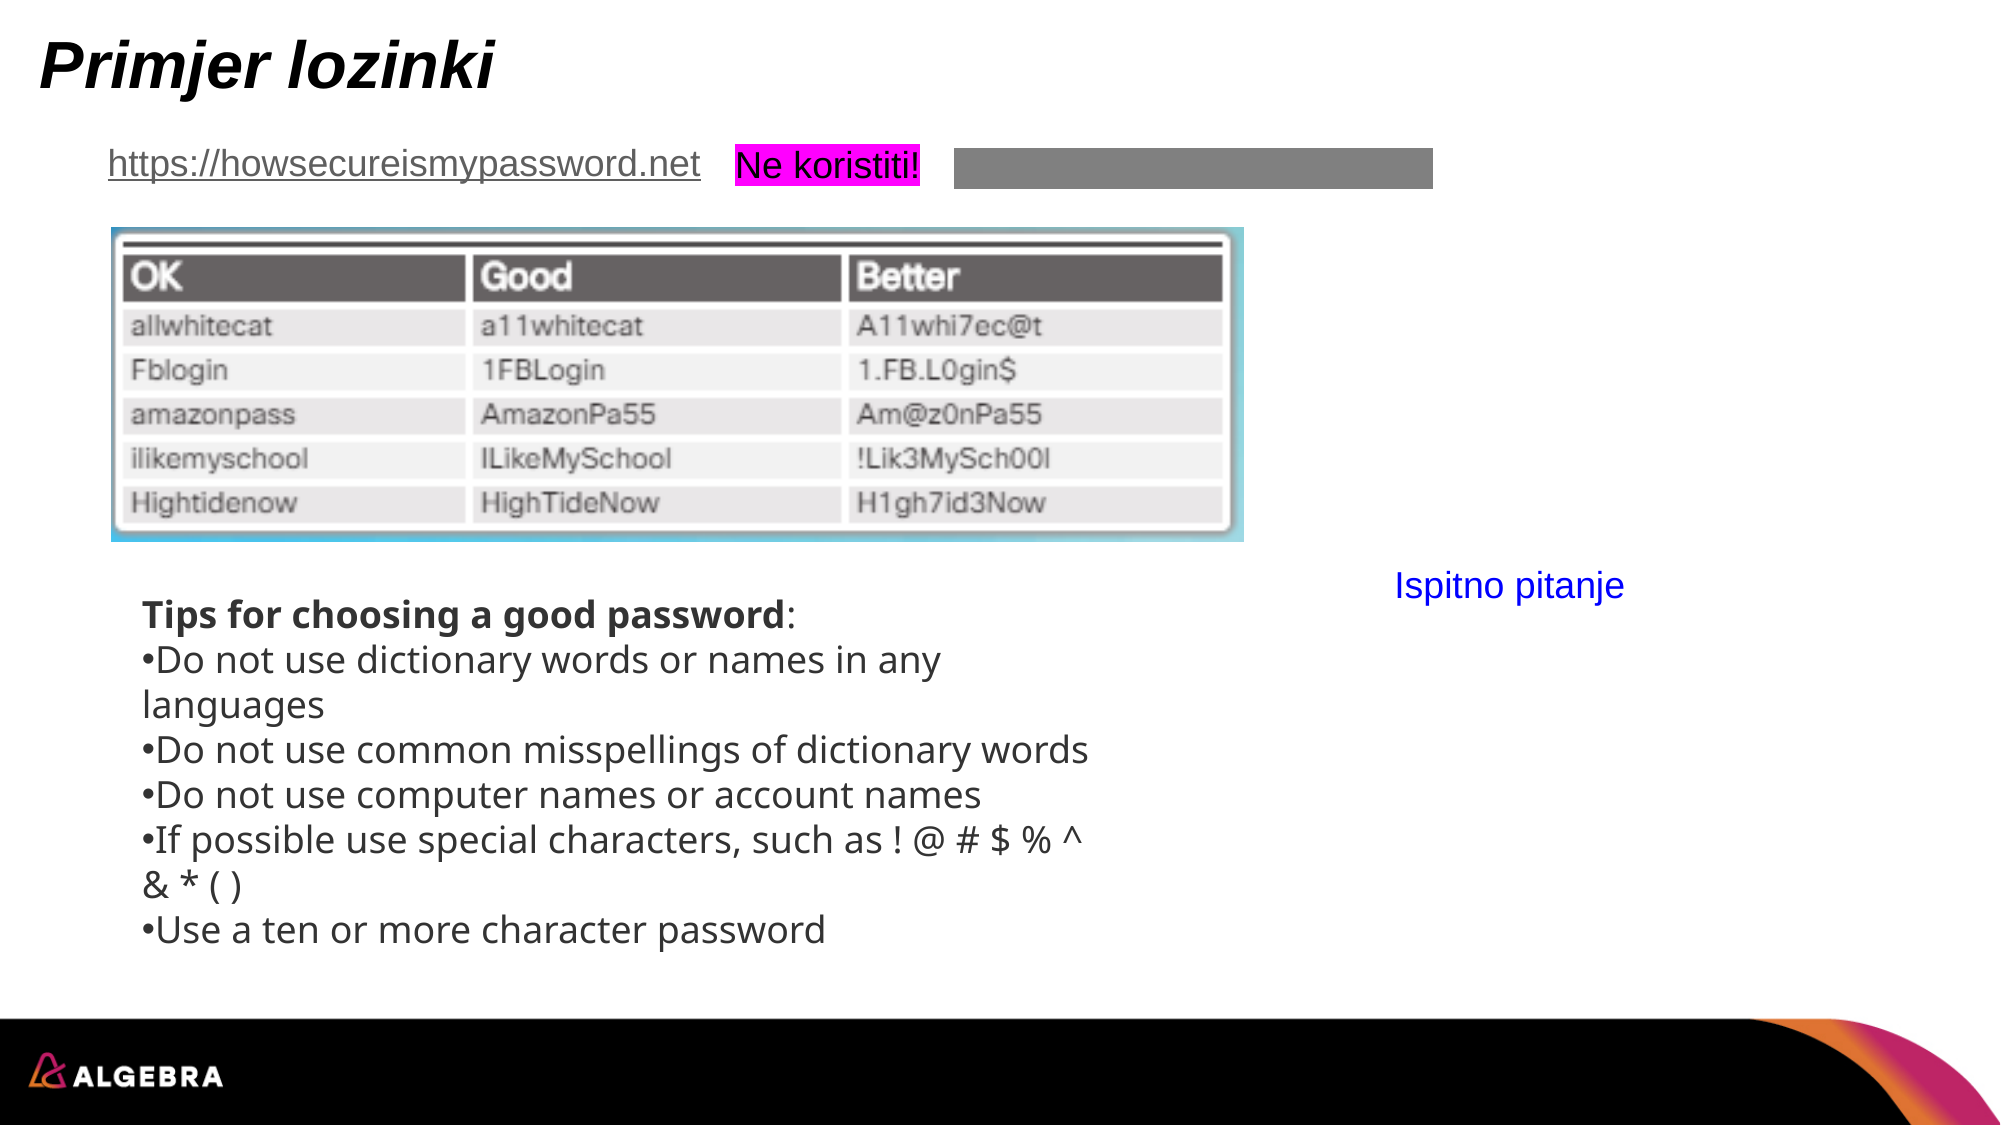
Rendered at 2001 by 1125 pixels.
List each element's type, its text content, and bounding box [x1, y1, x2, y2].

text_box Ne koristiti! [720, 133, 936, 194]
text_box https://howsecureismypassword.net [92, 131, 716, 237]
picture [0, 0, 2001, 1125]
text_box PetarPetru!#$PletePetlju!#@ [939, 136, 1449, 197]
text_box Ispitno pitanje [1379, 553, 1750, 614]
text_box Tips for choosing a good password: Do not use dictionary words or names in any languages Do not use common misspellings of dictionary words Do not use computer names or account names If possible use special characters, such as ! @ # $ % ^ & * ( ) Use a ten or more character password [127, 583, 1128, 959]
title Primjer lozinki [39, 23, 1989, 120]
